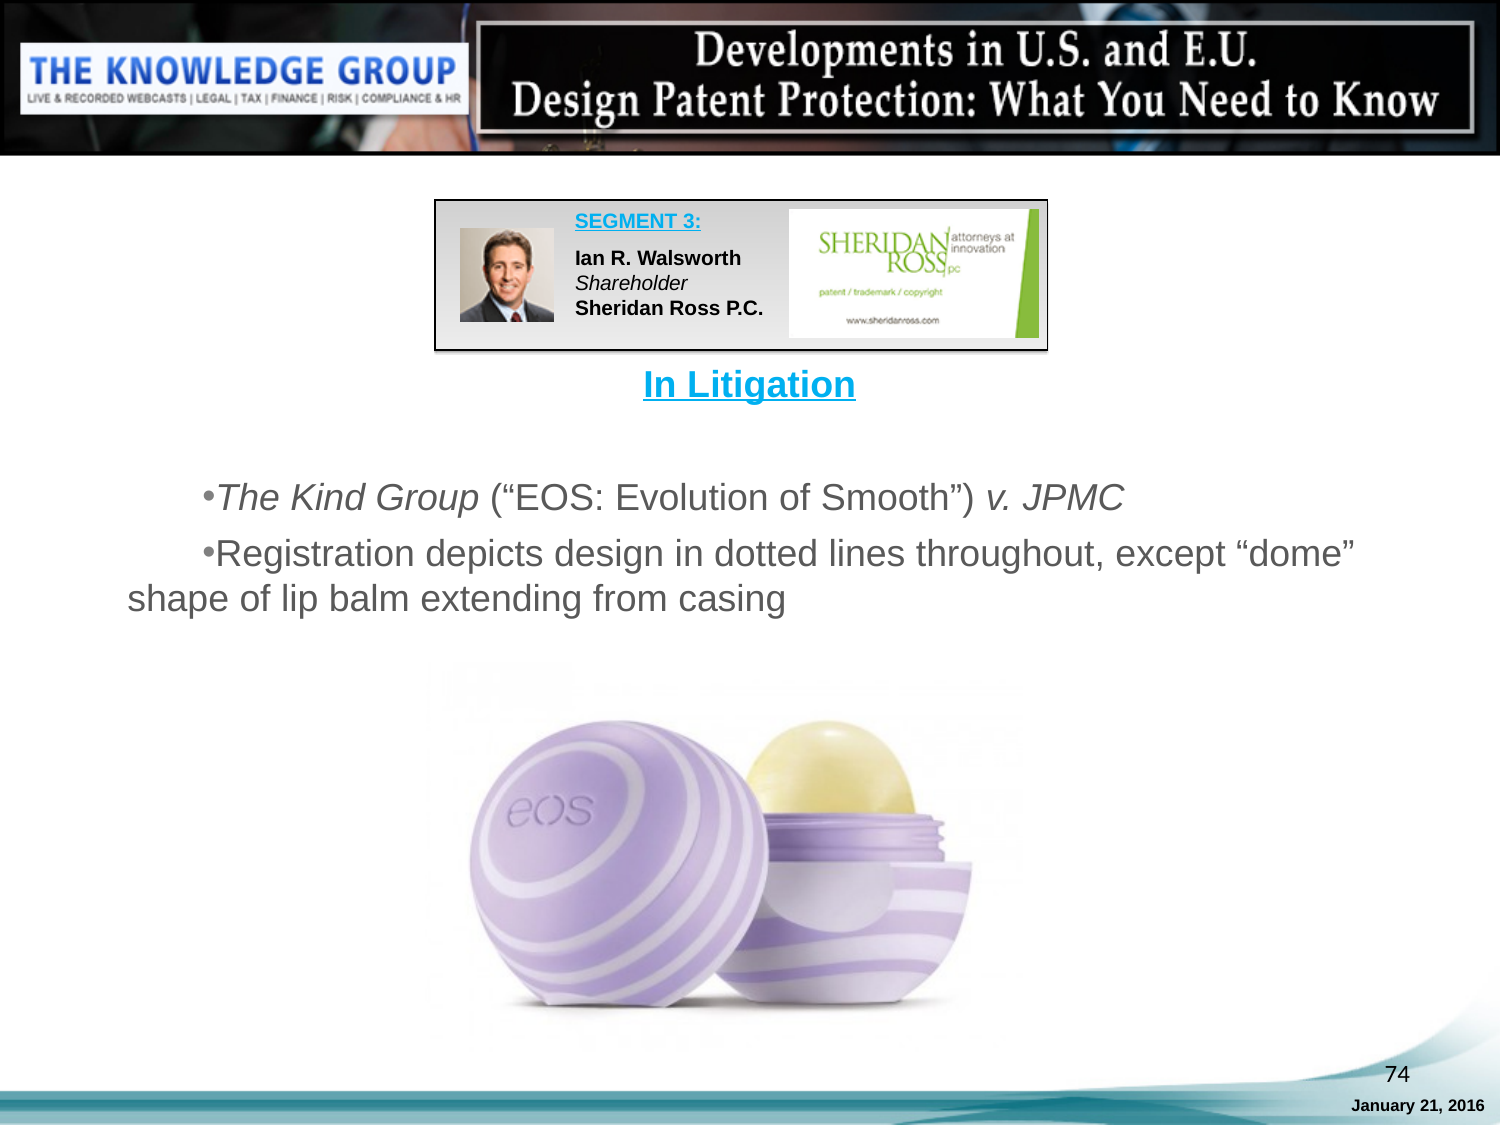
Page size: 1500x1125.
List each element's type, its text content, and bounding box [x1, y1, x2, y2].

text_box The Kind Group (“EOS: Evolution of Smooth”) v. JPMC Registration depicts design in dotted lines throughout, except “dome” shape of lip balm extending from casing [112, 465, 1400, 627]
picture [0, 412, 1500, 1125]
picture [0, 0, 1500, 352]
slide_number 74 [1074, 1042, 1425, 1103]
text_box In Litigation [0, 352, 1500, 412]
text_box January 21, 2016 [1100, 1087, 1500, 1123]
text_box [434, 199, 1048, 351]
